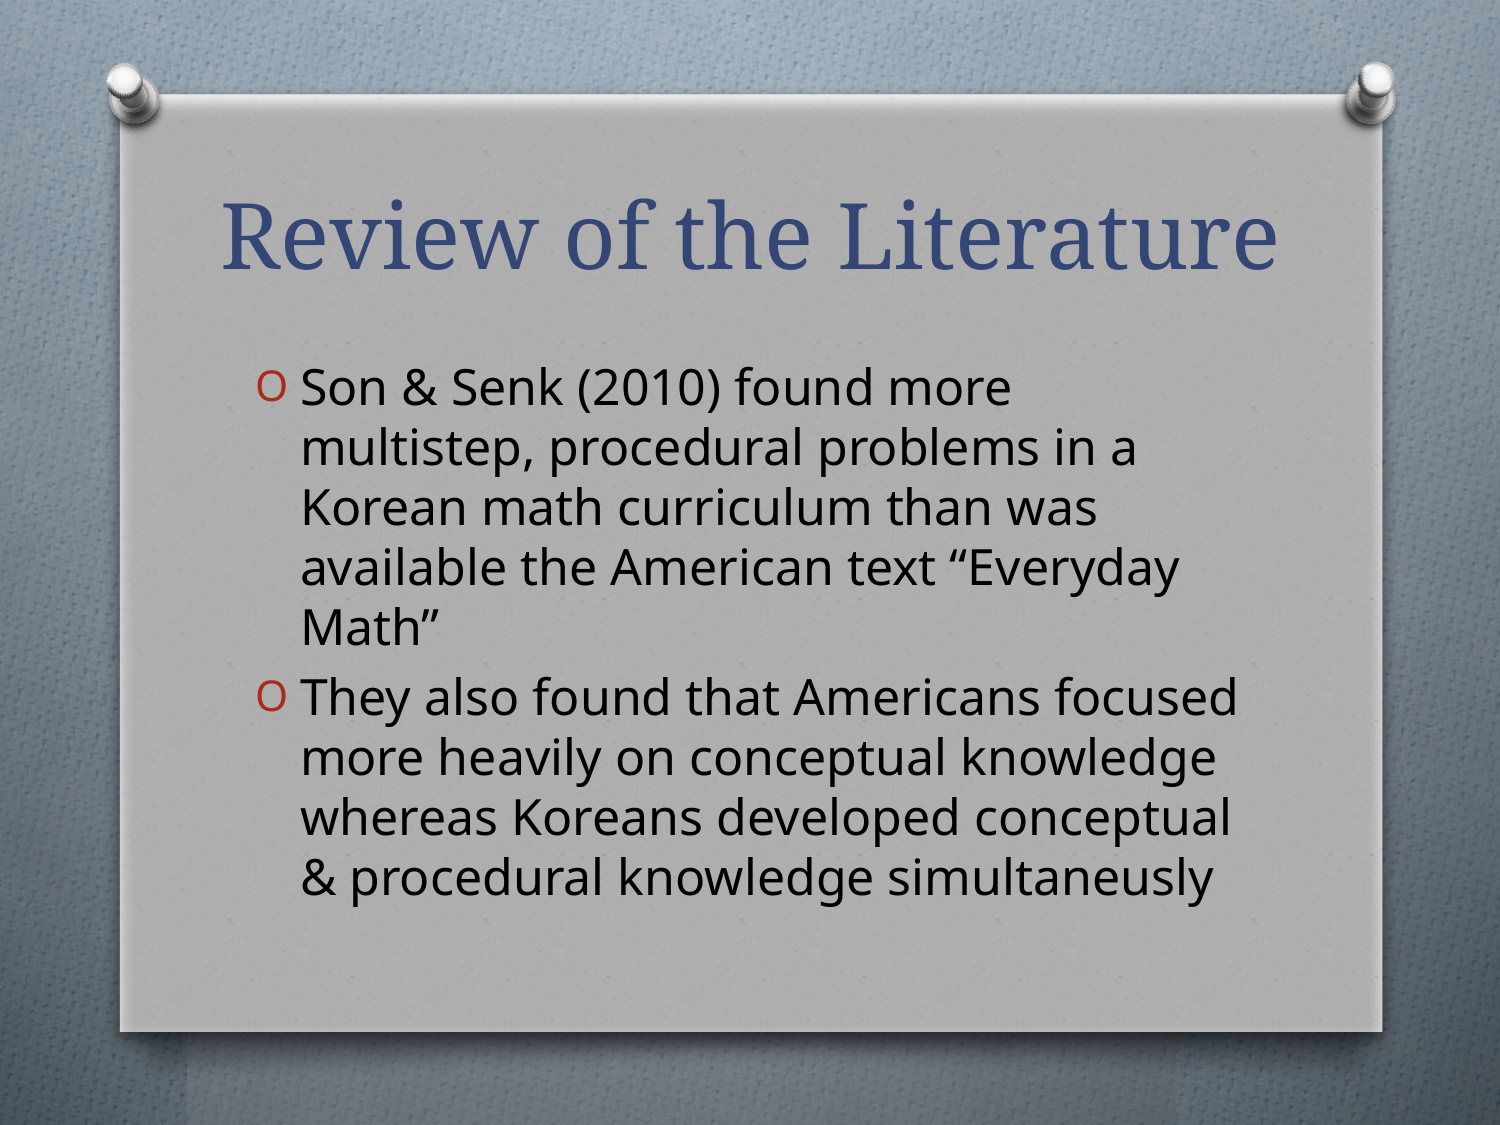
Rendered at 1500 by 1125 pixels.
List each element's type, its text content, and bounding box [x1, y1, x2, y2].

title Review of the Literature [179, 134, 1323, 332]
picture [75, 29, 198, 153]
picture [1317, 35, 1439, 156]
list Son & Senk (2010) found more multistep, procedural problems in a Korean math curriculum than was available the American text “Everyday Math” They also found that Americans focused more heavily on conceptual knowledge whereas Koreans developed conceptual & procedural knowledge simultaneusly [240, 347, 1257, 939]
